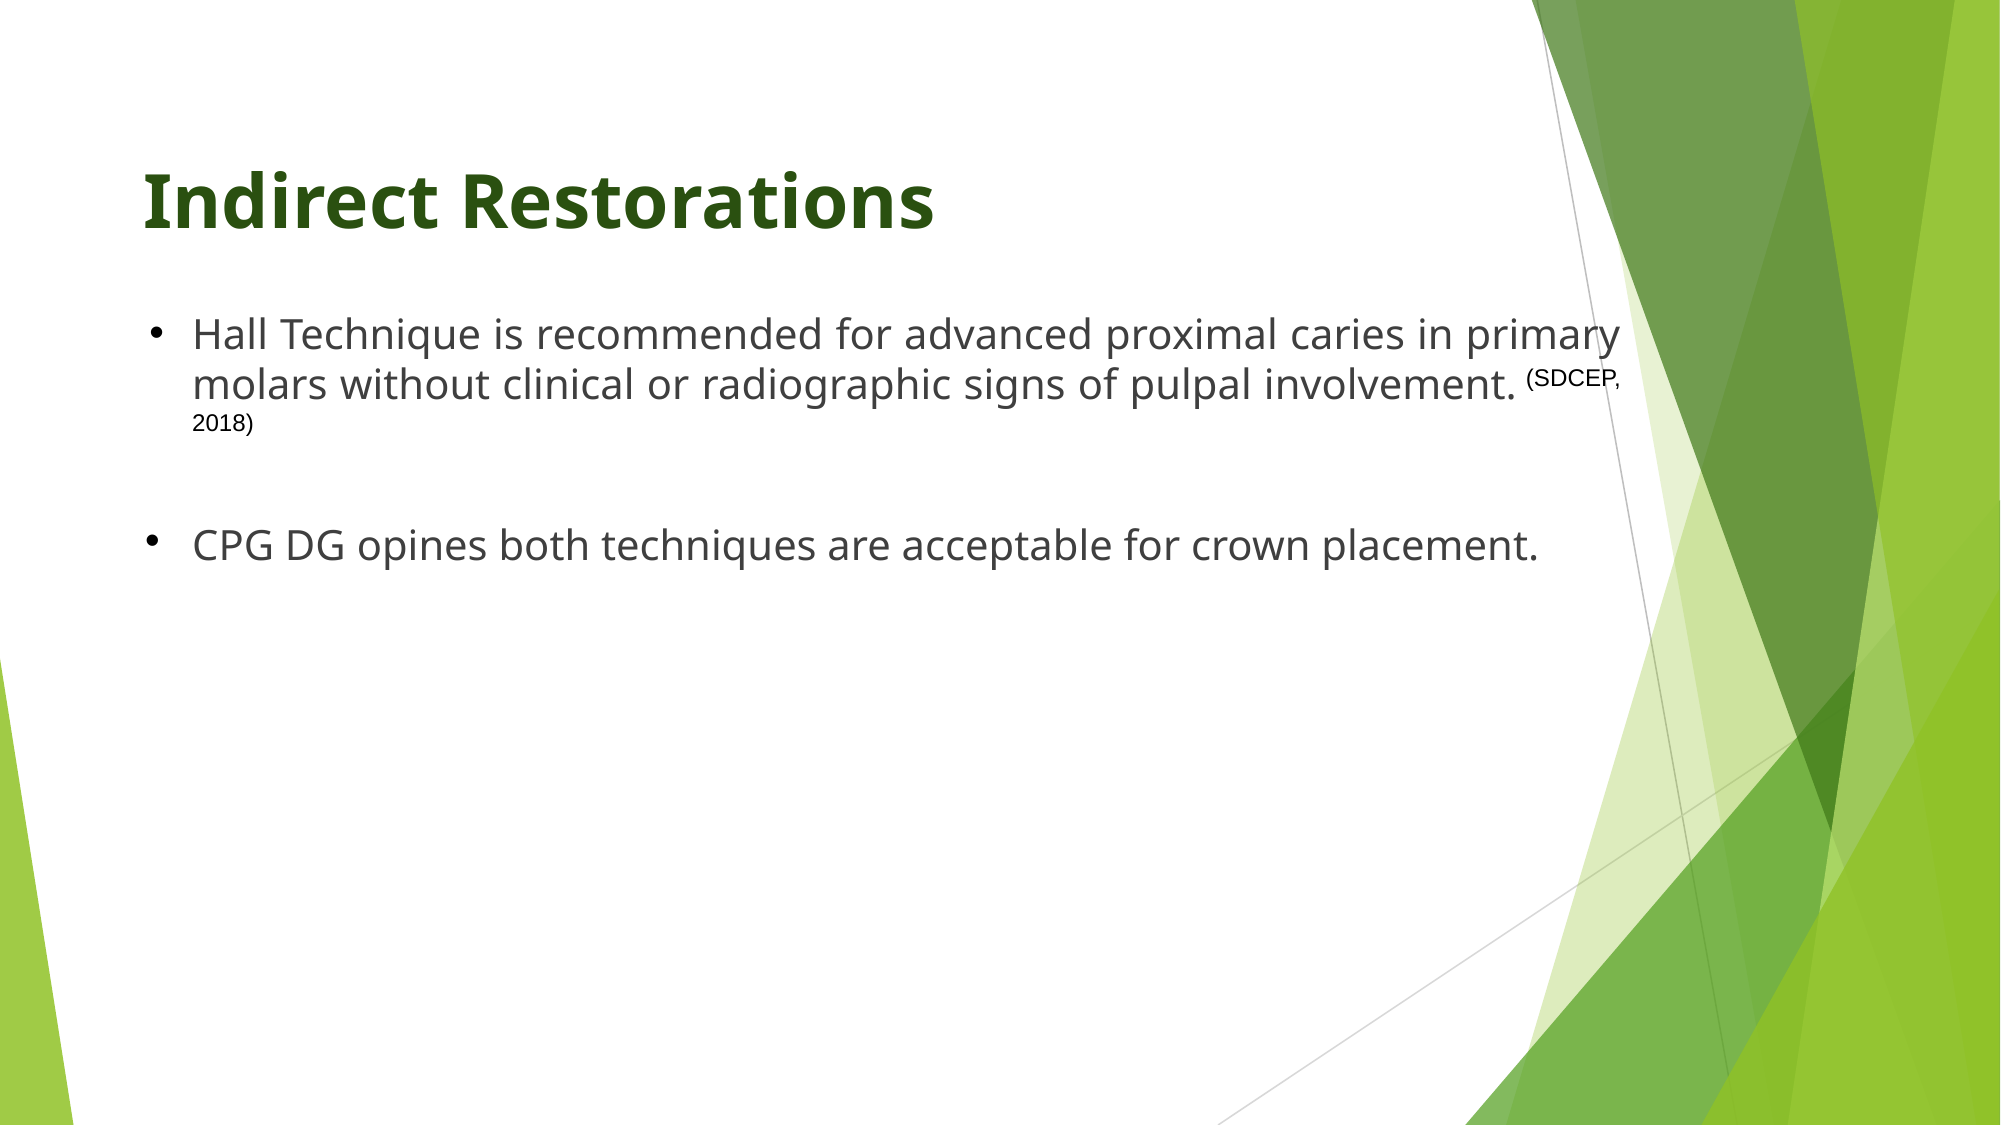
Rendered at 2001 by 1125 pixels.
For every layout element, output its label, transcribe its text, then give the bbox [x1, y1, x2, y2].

title Indirect Restorations [128, 140, 1479, 229]
list Hall Technique is recommended for advanced proximal caries in primary molars without clinical or radiographic signs of pulpal involvement. (SDCEP, 2018) CPG DG opines both techniques are acceptable for crown placement. [92, 229, 1637, 821]
